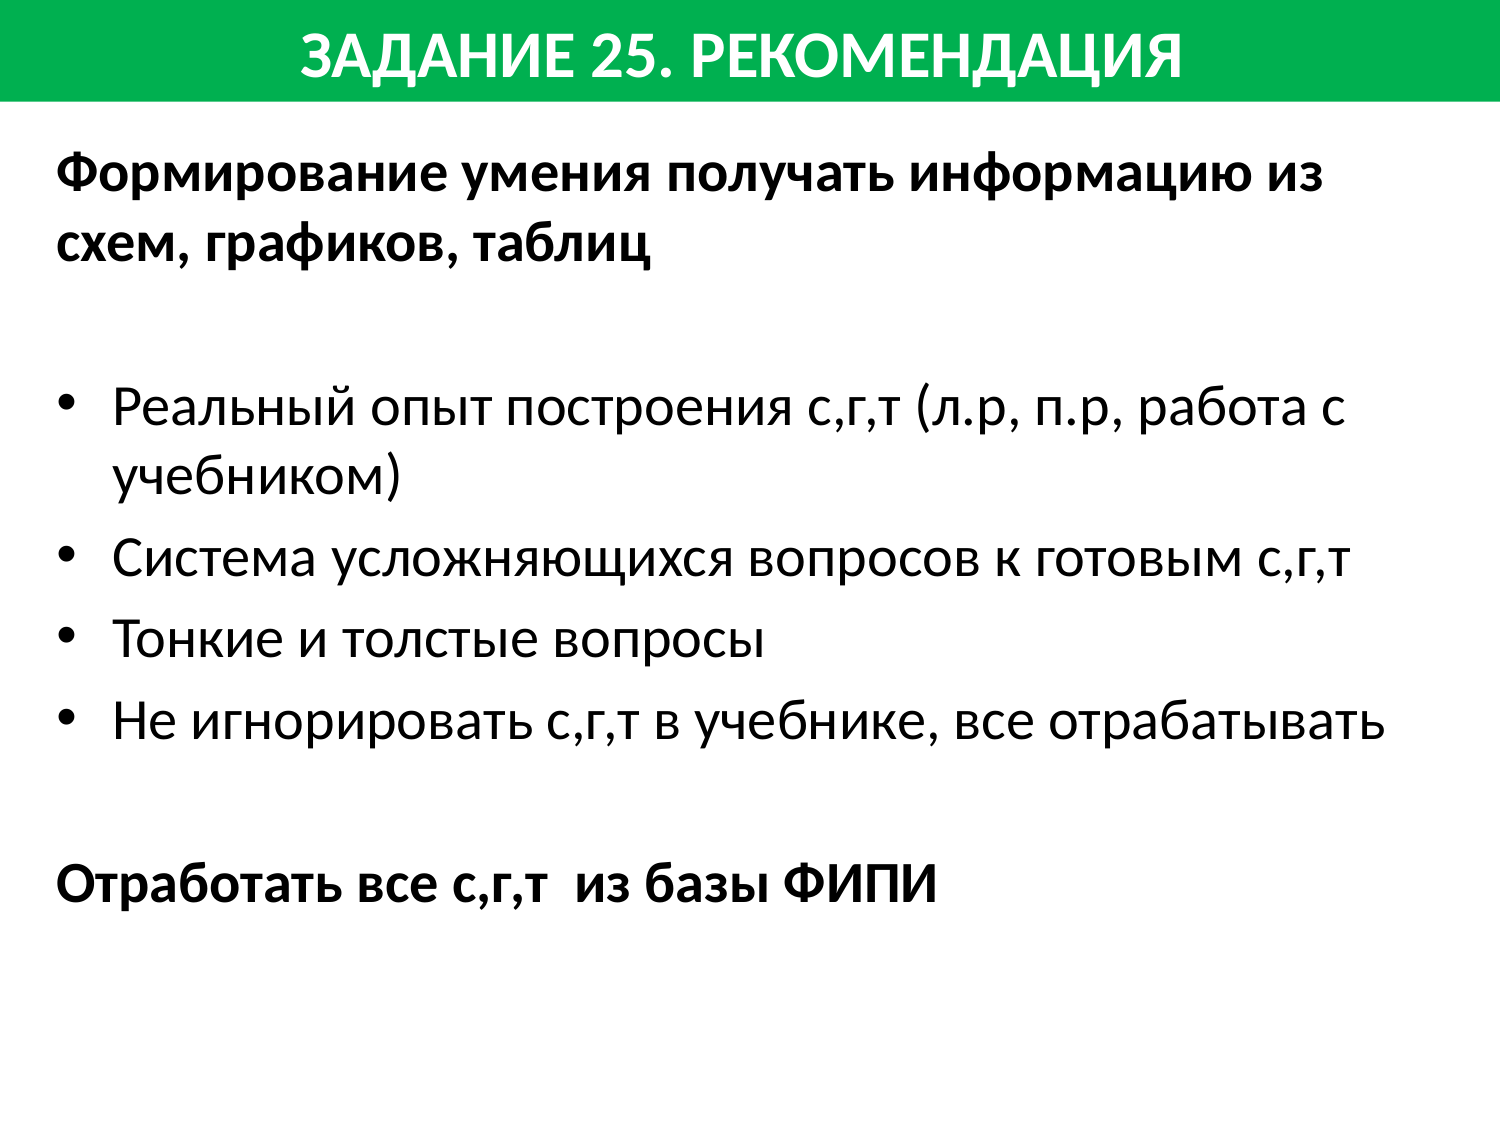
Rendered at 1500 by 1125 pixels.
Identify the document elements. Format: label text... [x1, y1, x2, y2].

list Формирование умения получать информацию из схем, графиков, таблиц Реальный опыт построения с,г,т (л.р, п.р, работа с учебником) Система усложняющихся вопросов к готовым с,г,т Тонкие и толстые вопросы Не игнорировать с,г,т в учебнике, все отрабатывать Отработать все с,г,т из базы ФИПИ [41, 126, 1459, 1036]
text_box ЗАДАНИЕ 25. РЕКОМЕНДАЦИЯ [0, 0, 1500, 102]
